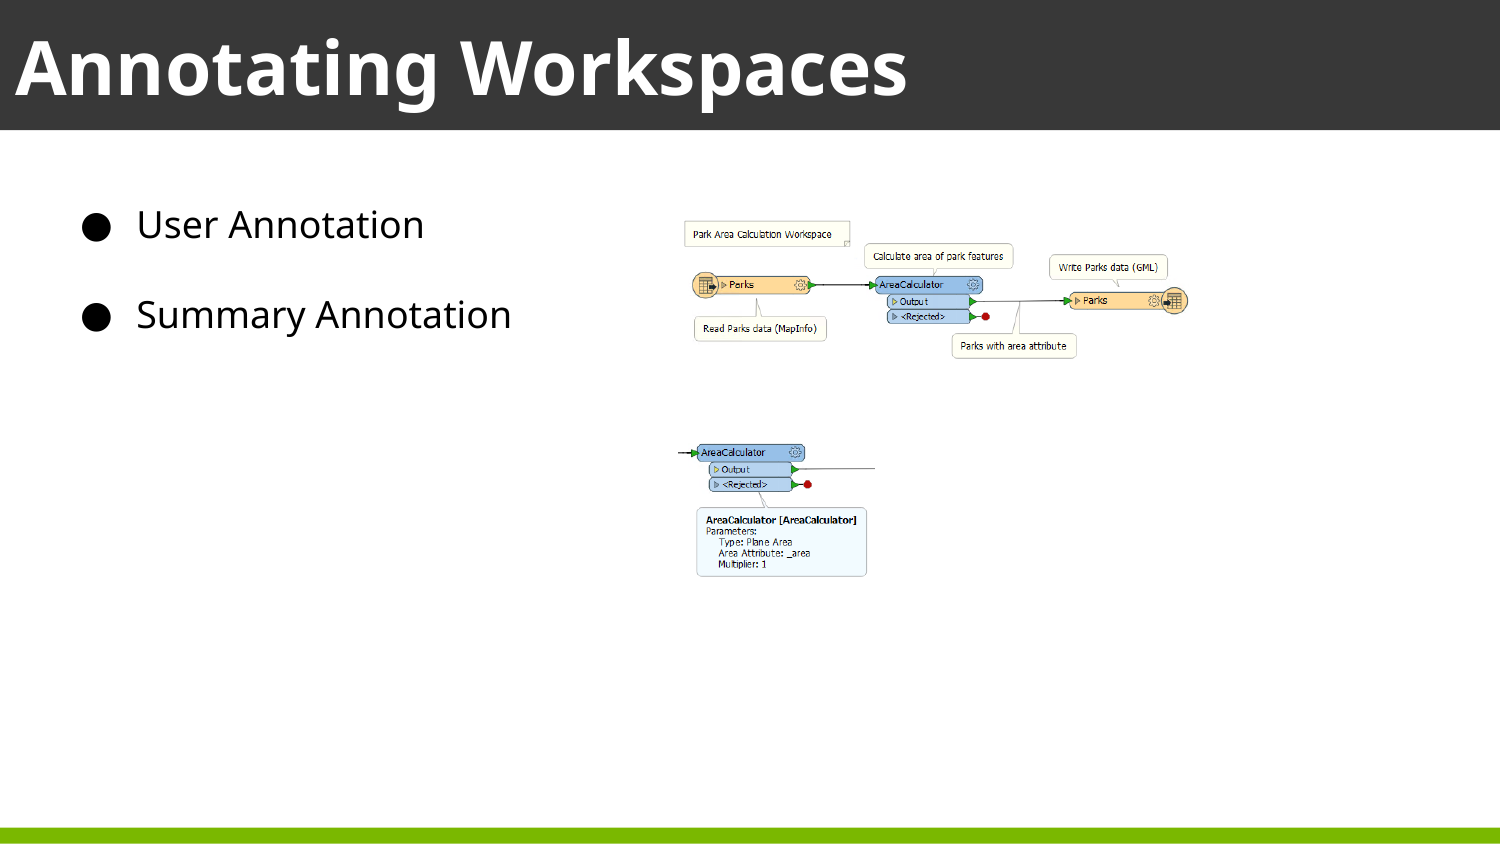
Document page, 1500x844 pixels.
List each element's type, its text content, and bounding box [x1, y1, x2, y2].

picture [678, 217, 1193, 365]
picture [678, 436, 876, 587]
text_box User Annotation Summary Annotation [46, 185, 980, 396]
text_box Annotating Workspaces [0, 0, 1500, 131]
